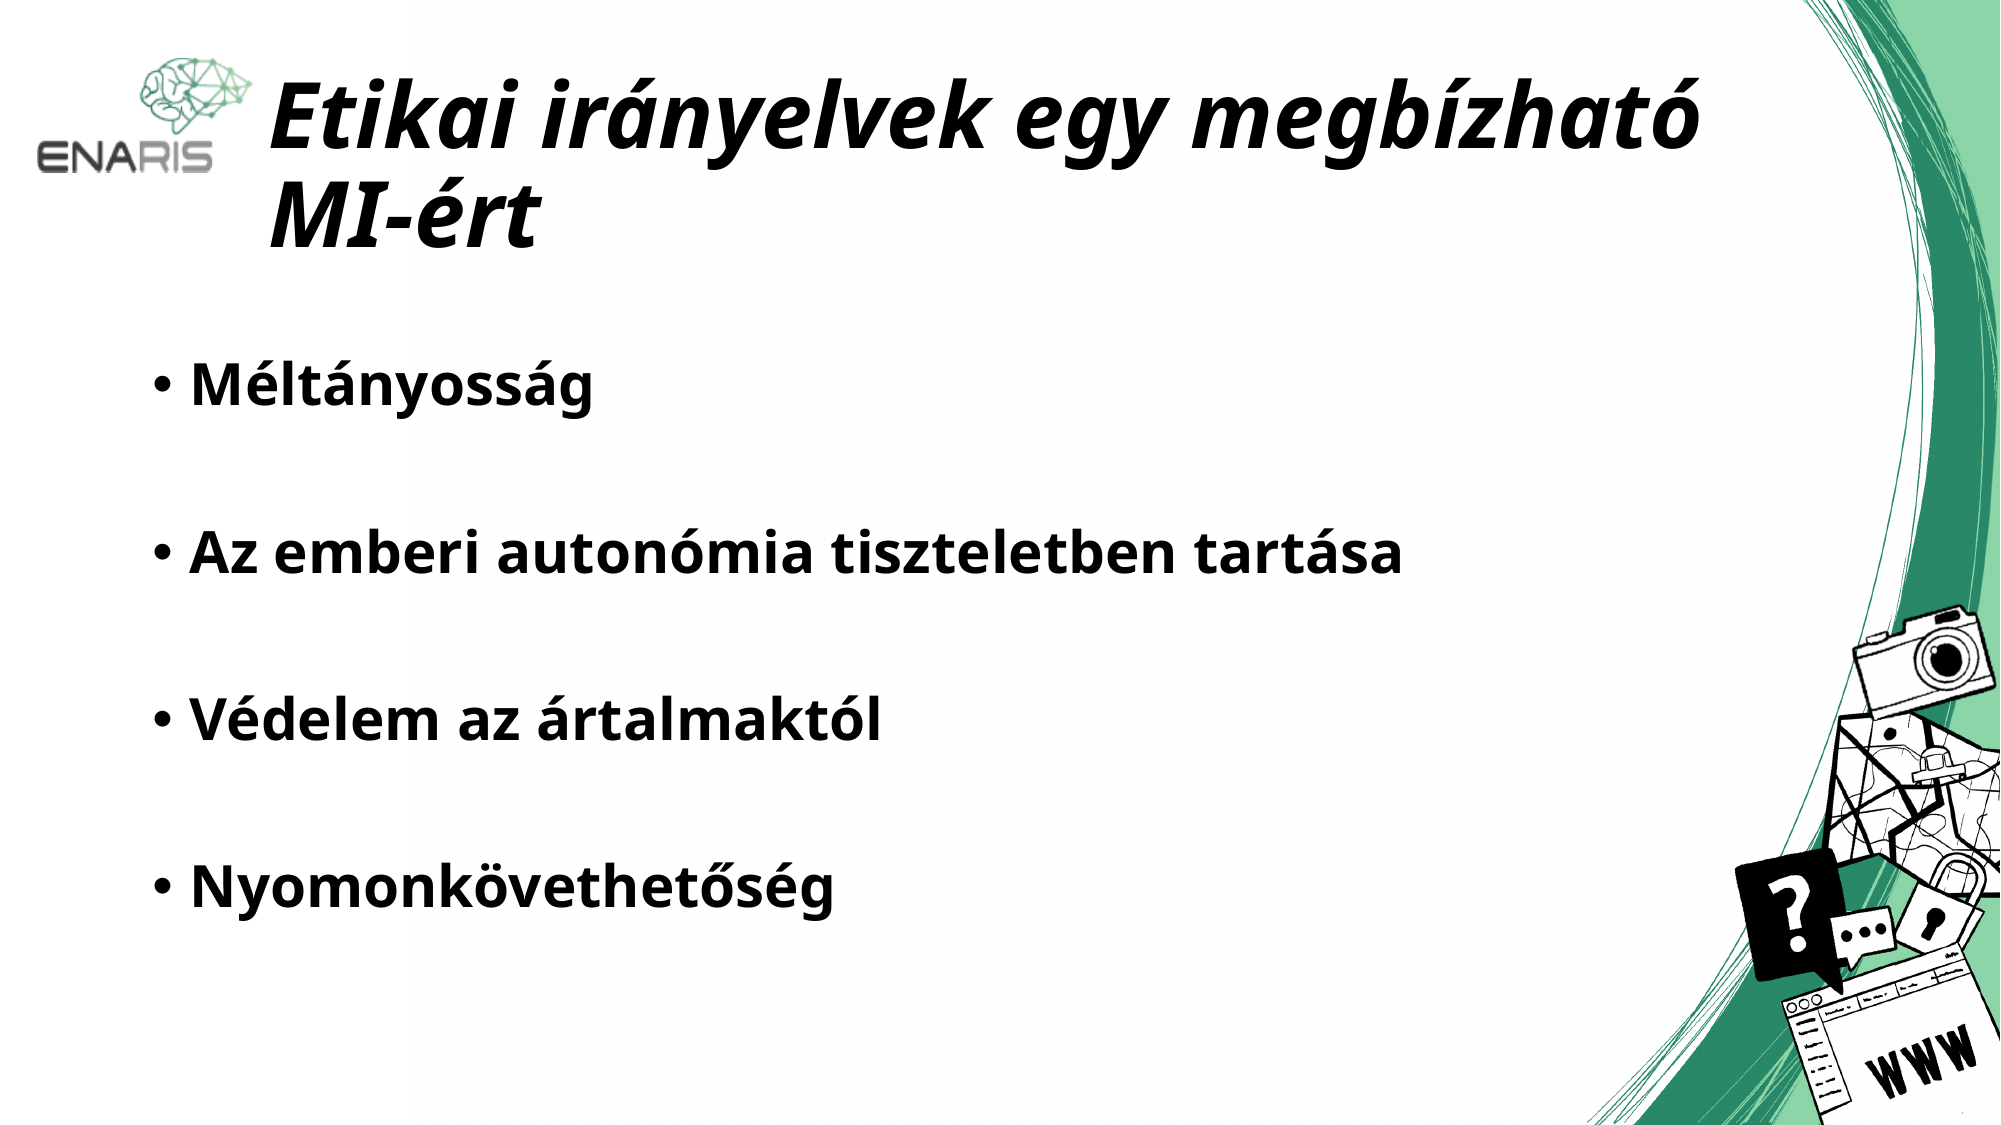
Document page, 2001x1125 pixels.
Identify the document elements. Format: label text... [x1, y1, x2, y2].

title Etikai irányelvek egy megbízható MI-ért [253, 59, 1863, 278]
picture [37, 58, 254, 173]
list Méltányosság Az emberi autonómia tiszteletben tartása Védelem az ártalmaktól Nyomonkövethetőség [137, 348, 1728, 971]
picture [408, 0, 2000, 1125]
